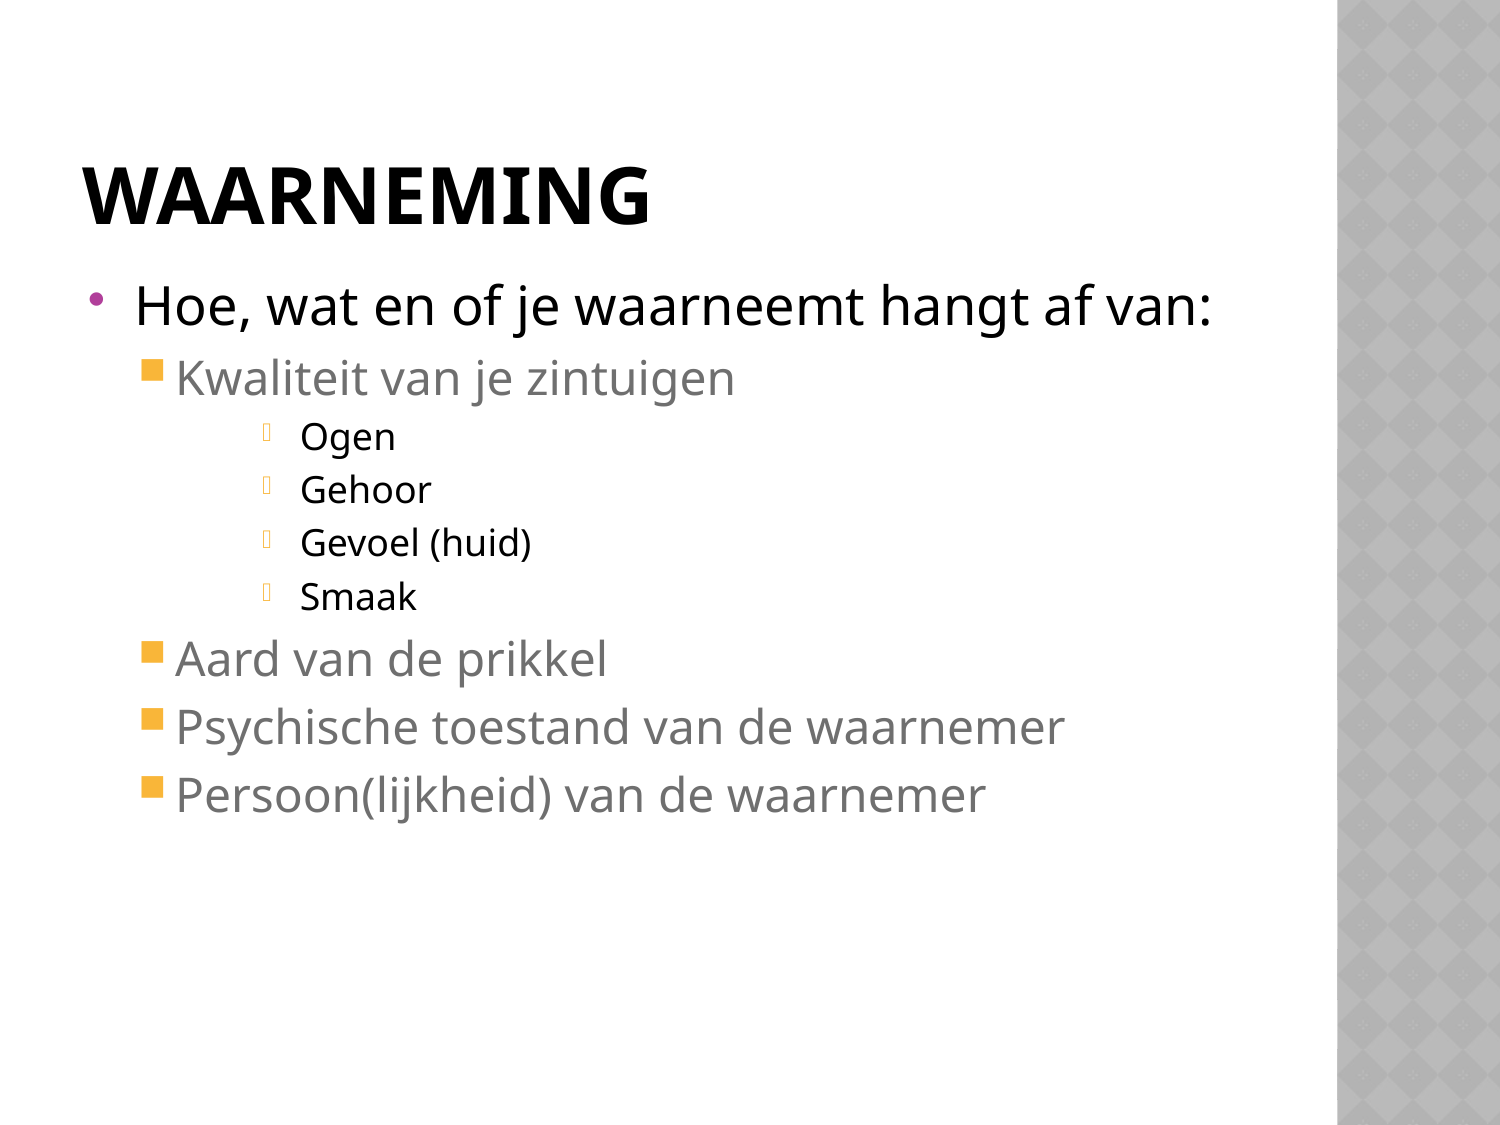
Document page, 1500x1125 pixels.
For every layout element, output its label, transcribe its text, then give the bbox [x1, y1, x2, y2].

title Waarneming [75, 52, 1263, 240]
list Hoe, wat en of je waarneemt hangt af van: Kwaliteit van je zintuigen Ogen Gehoor Gevoel (huid) Smaak Aard van de prikkel Psychische toestand van de waarnemer Persoon(lijkheid) van de waarnemer [75, 264, 1263, 1059]
